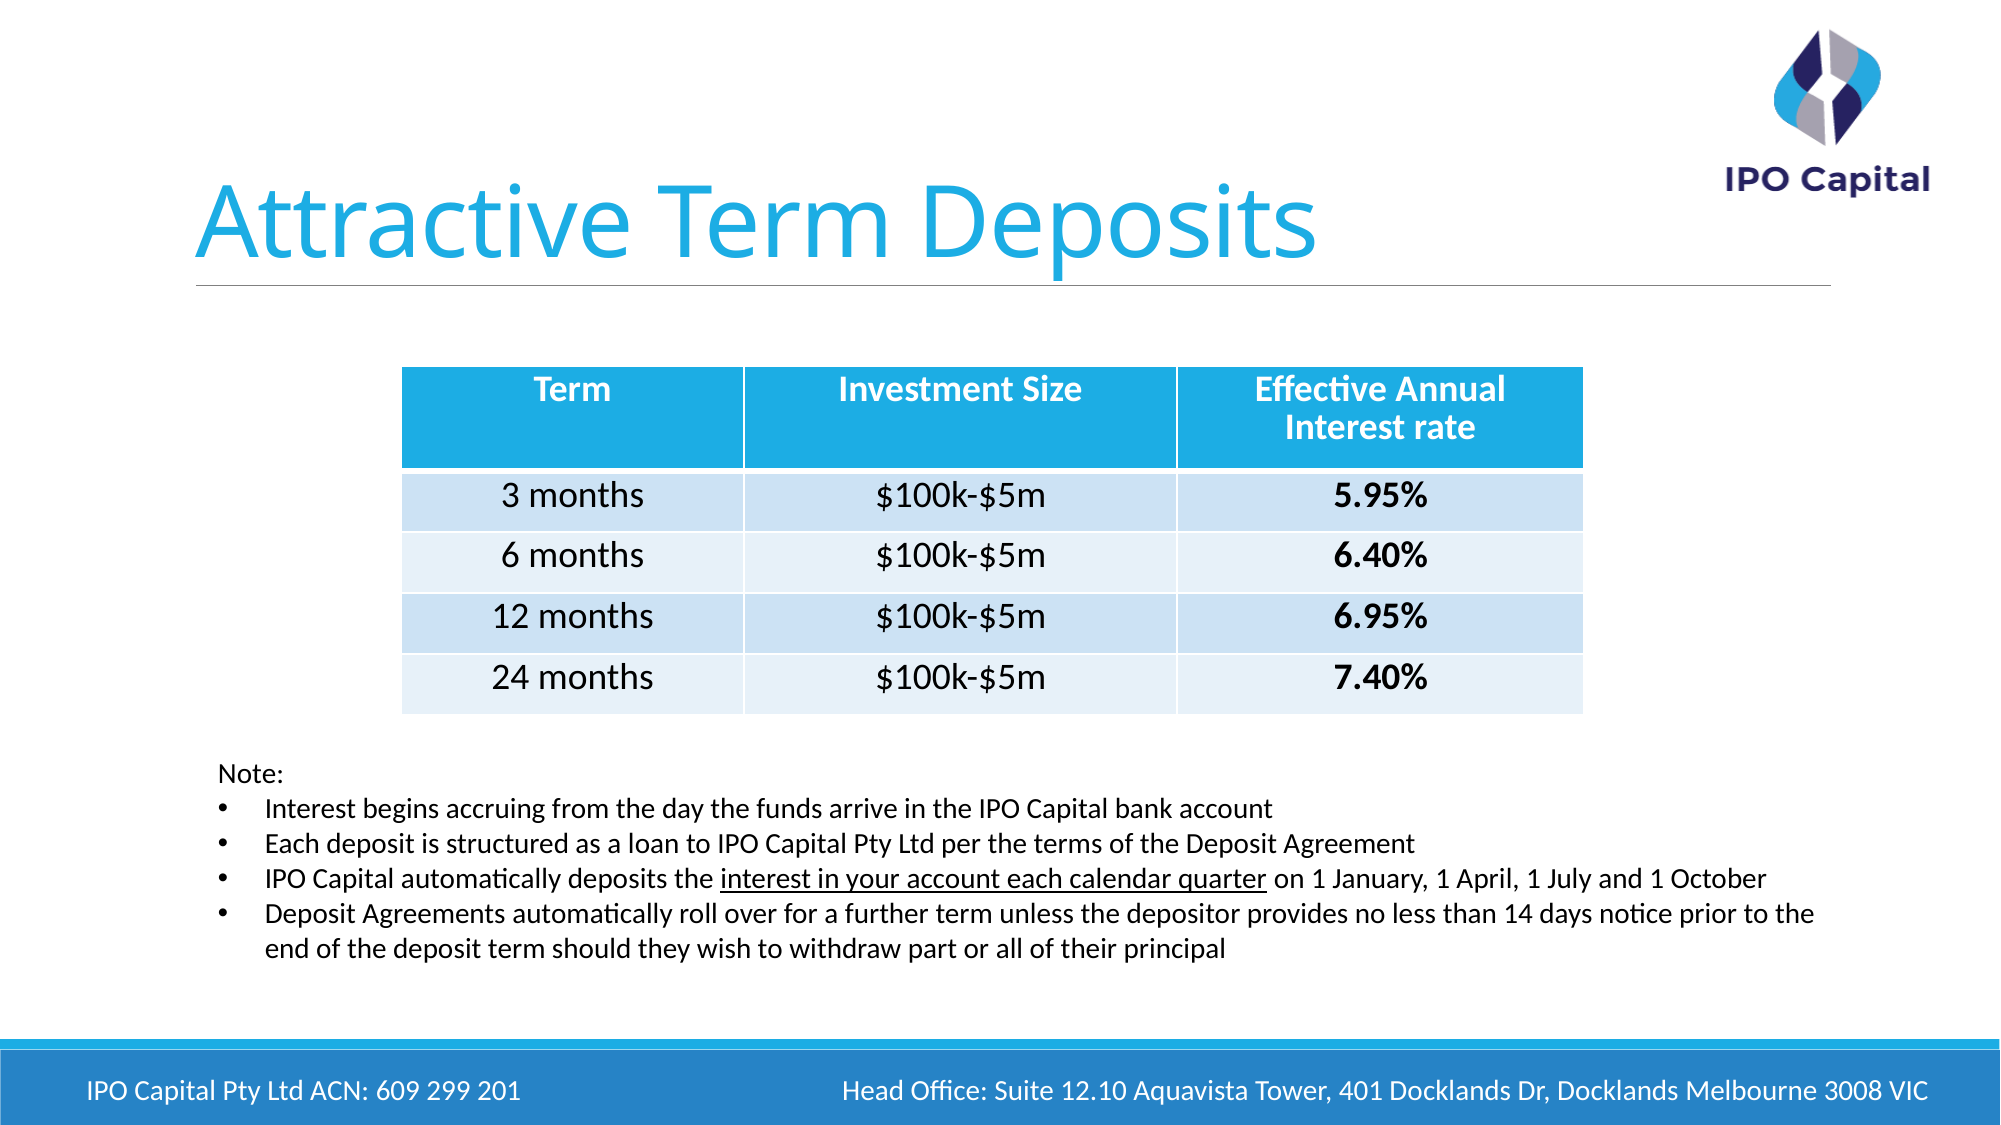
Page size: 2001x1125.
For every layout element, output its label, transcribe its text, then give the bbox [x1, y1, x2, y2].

table_cell 6.95% [1178, 594, 1583, 653]
table_cell 5.95% [1178, 474, 1583, 531]
table_header Effective Annual Interest rate [1178, 367, 1583, 468]
table_header Investment Size [745, 367, 1176, 468]
text_box IPO Capital Pty Ltd ACN: 609 299 201 Head Office: Suite 12.10 Aquavista Tower, 401 Docklands Dr, Docklands Melbourne 3008 VIC [71, 1063, 1955, 1114]
table_cell $100k-$5m [745, 655, 1176, 714]
table_header Term [402, 367, 743, 468]
table_cell 7.40% [1178, 655, 1583, 714]
table_cell $100k-$5m [745, 594, 1176, 653]
table_cell 12 months [402, 594, 743, 653]
table_cell 24 months [402, 655, 743, 714]
table_cell $100k-$5m [745, 533, 1176, 592]
table_cell 6.40% [1178, 533, 1583, 592]
table_cell 6 months [402, 533, 743, 592]
text_box Note: Interest begins accruing from the day the funds arrive in the IPO Capital bank account Each deposit is structured as a loan to IPO Capital Pty Ltd per the terms of the Deposit Agreement IPO Capital automatically deposits the interest in your account each calendar quarter on 1 January, 1 April, 1 July and 1 October Deposit Agreements automatically roll over for a further term unless the depositor provides no less than 14 days notice prior to the end of the deposit term should they wish to withdraw part or all of their principal [203, 747, 1869, 972]
title Attractive Term Deposits [180, 47, 1830, 285]
table_cell $100k-$5m [745, 474, 1176, 531]
table_cell 3 months [402, 474, 743, 531]
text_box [1684, 0, 1963, 209]
